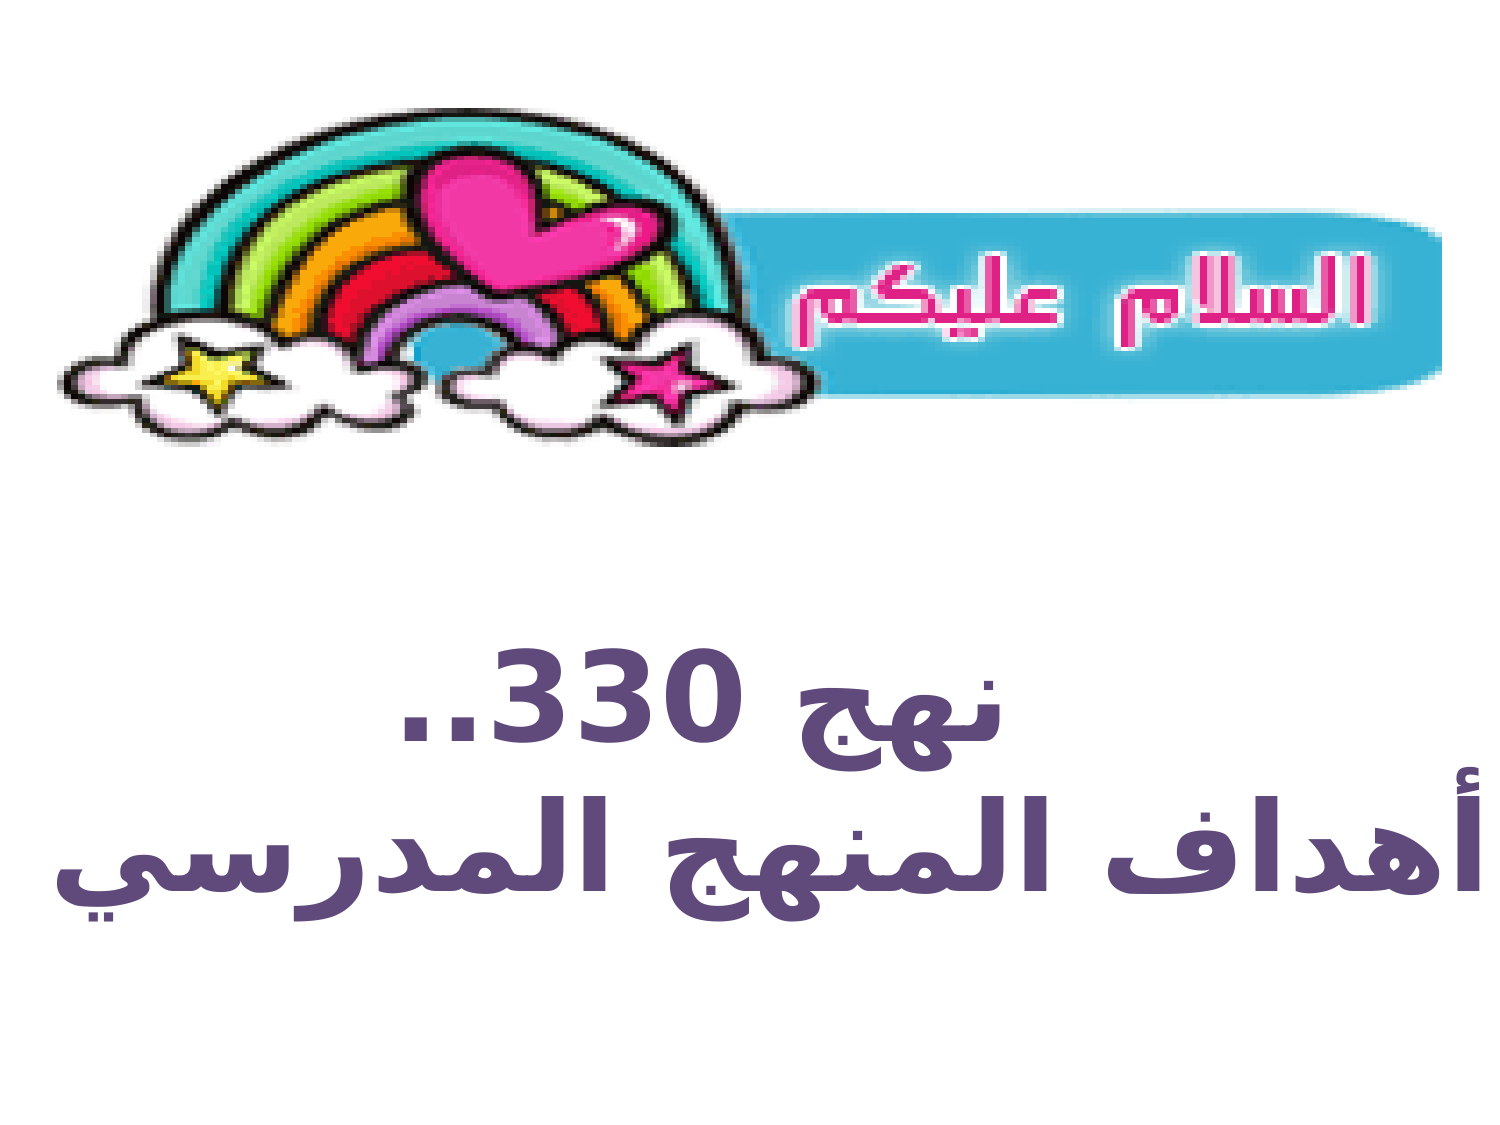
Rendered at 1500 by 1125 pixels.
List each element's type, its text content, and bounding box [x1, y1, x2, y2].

picture [0, 70, 1500, 481]
text_box نهج 330.. أهداف المنهج المدرسي .. [0, 609, 1500, 925]
